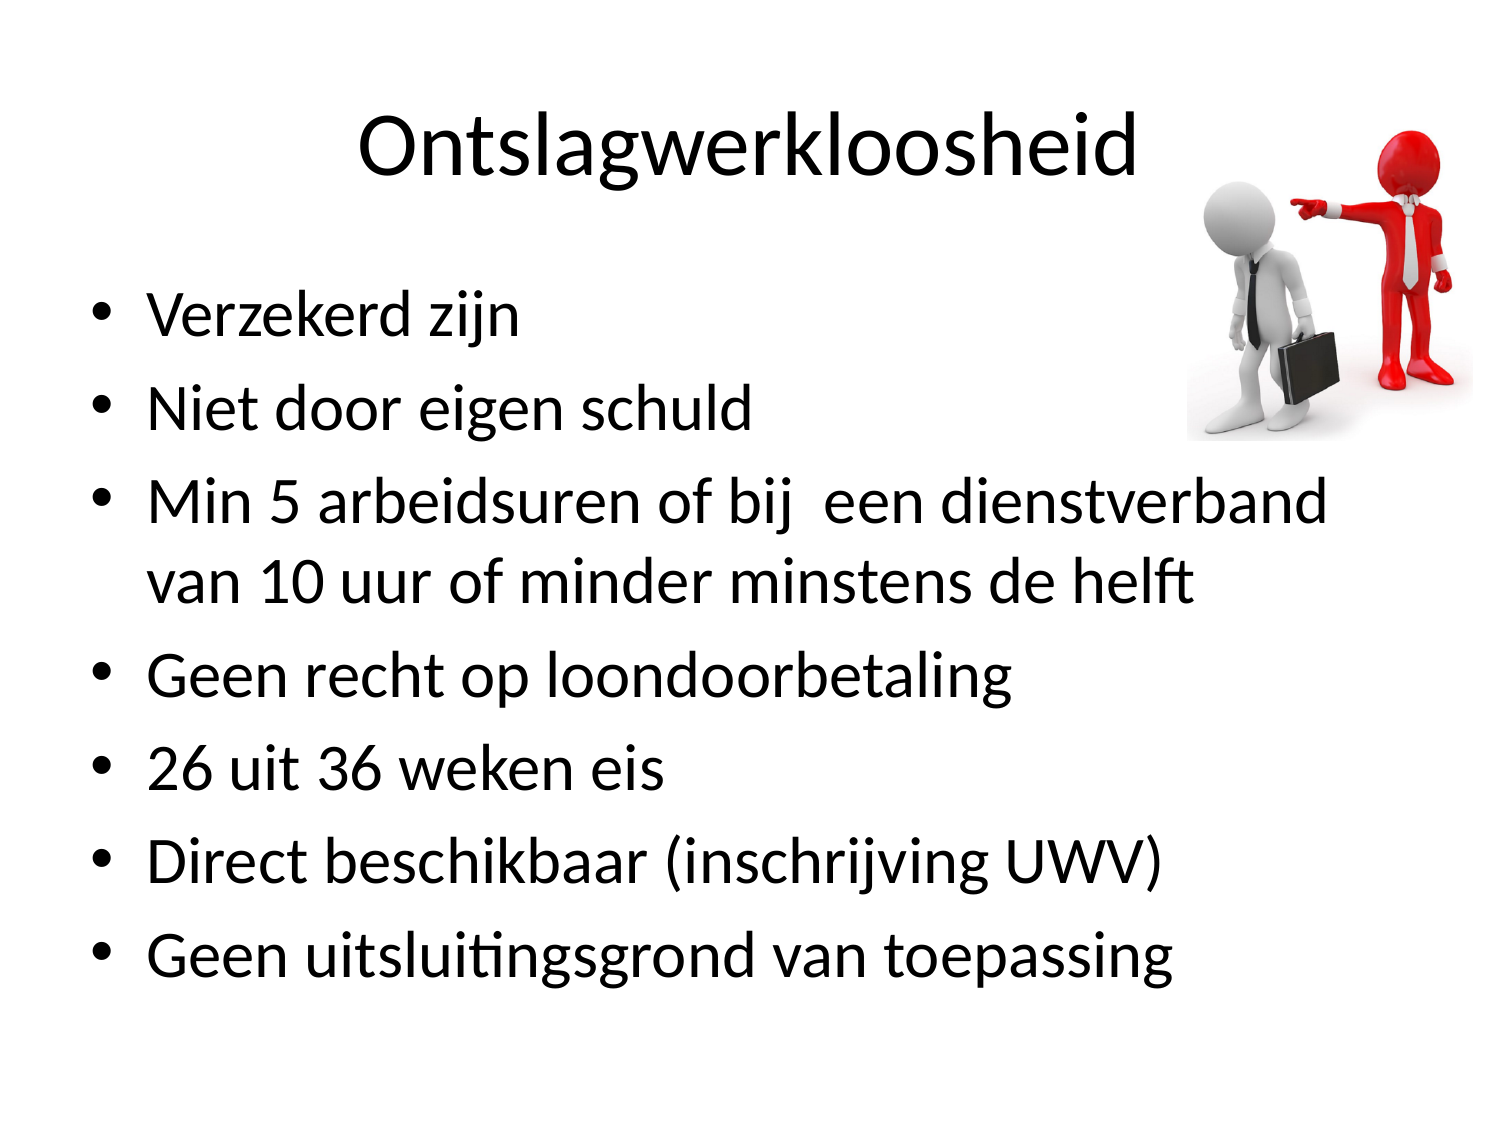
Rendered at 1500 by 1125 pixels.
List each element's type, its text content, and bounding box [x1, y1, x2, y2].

picture [1186, 125, 1473, 441]
title Ontslagwerkloosheid [75, 45, 1425, 233]
list Verzekerd zijn Niet door eigen schuld Min 5 arbeidsuren of bij een dienstverband van 10 uur of minder minstens de helft Geen recht op loondoorbetaling 26 uit 36 weken eis Direct beschikbaar (inschrijving UWV) Geen uitsluitingsgrond van toepassing [75, 262, 1425, 1005]
